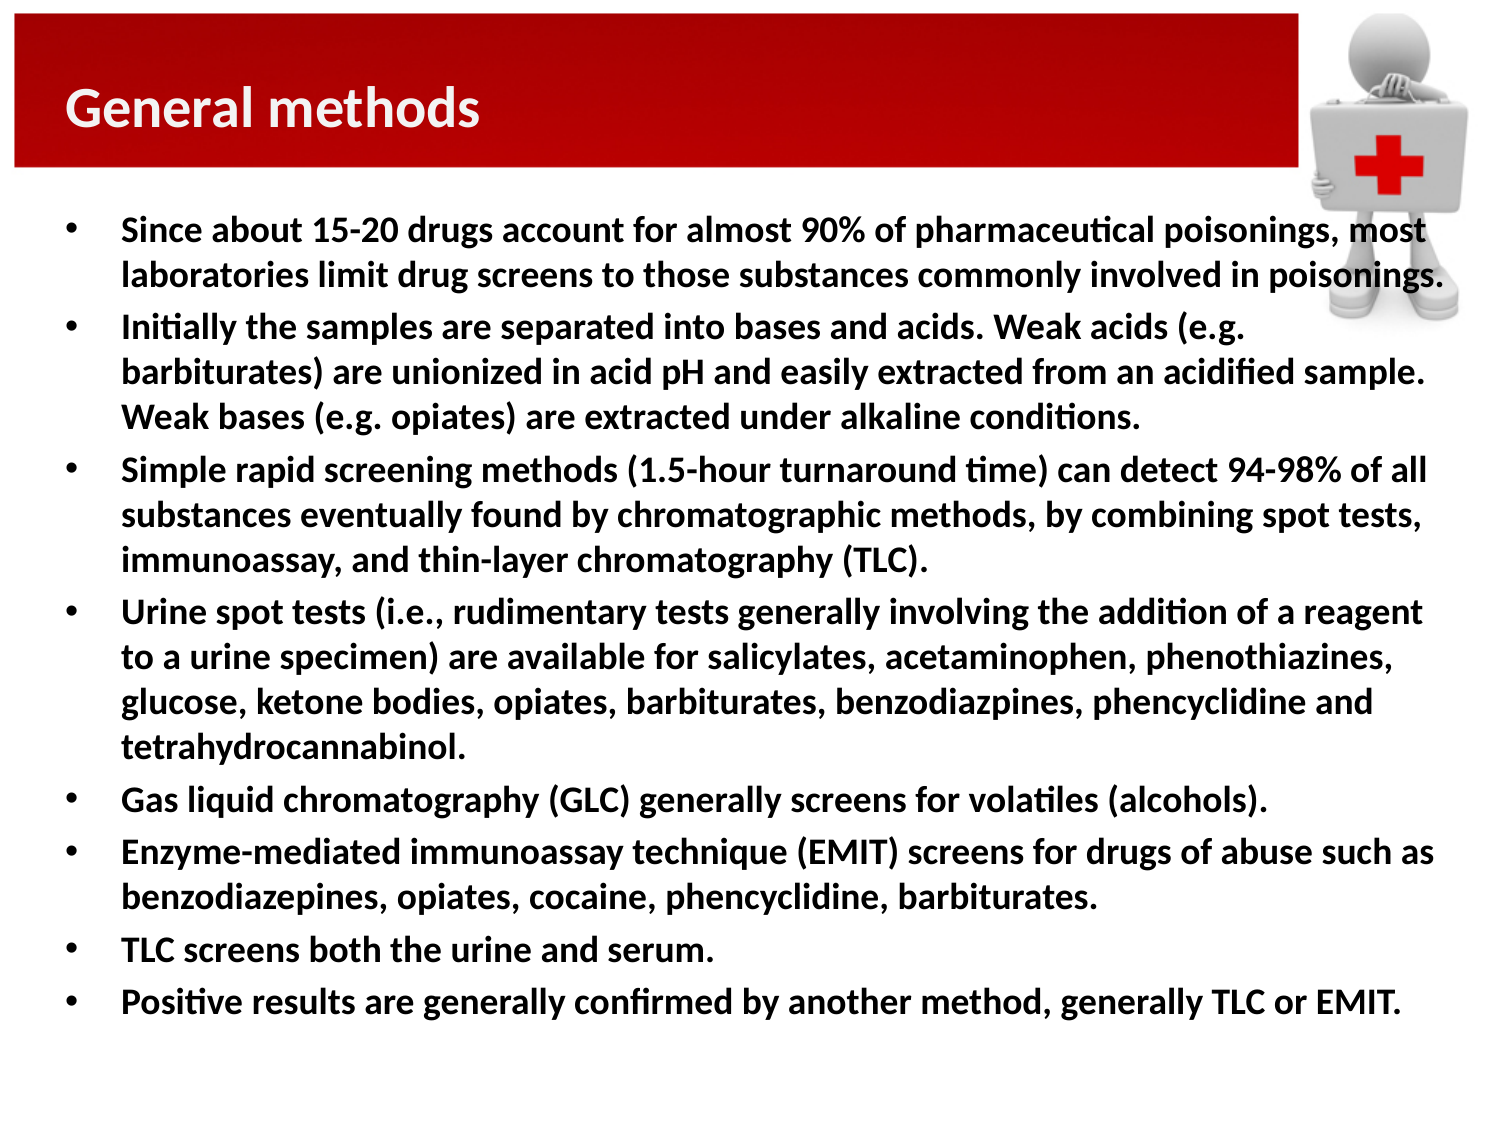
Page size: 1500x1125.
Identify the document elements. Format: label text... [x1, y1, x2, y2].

picture [0, 0, 1500, 1125]
list General methods Since about 15-20 drugs account for almost 90% of pharmaceutical poisonings, most laboratories limit drug screens to those substances commonly involved in poisonings. Initially the samples are separated into bases and acids. Weak acids (e.g. barbiturates) are unionized in acid pH and easily extracted from an acidified sample. Weak bases (e.g. opiates) are extracted under alkaline conditions. Simple rapid screening methods (1.5-hour turnaround time) can detect 94-98% of all substances eventually found by chromatographic methods, by combining spot tests, immunoassay, and thin-layer chromatography (TLC). Urine spot tests (i.e., rudimentary tests generally involving the addition of a reagent to a urine specimen) are available for salicylates, acetaminophen, phenothiazines, glucose, ketone bodies, opiates, barbiturates, benzodiazpines, phencyclidine and tetrahydrocannabinol. Gas liquid chromatography (GLC) generally screens for volatiles (alcohols). Enzyme-mediated immunoassay technique (EMIT) screens for drugs of abuse such as benzodiazepines, opiates, cocaine, phencyclidine, barbiturates. TLC screens both the urine and serum. Positive results are generally confirmed by another method, generally TLC or EMIT. [50, 0, 1463, 850]
